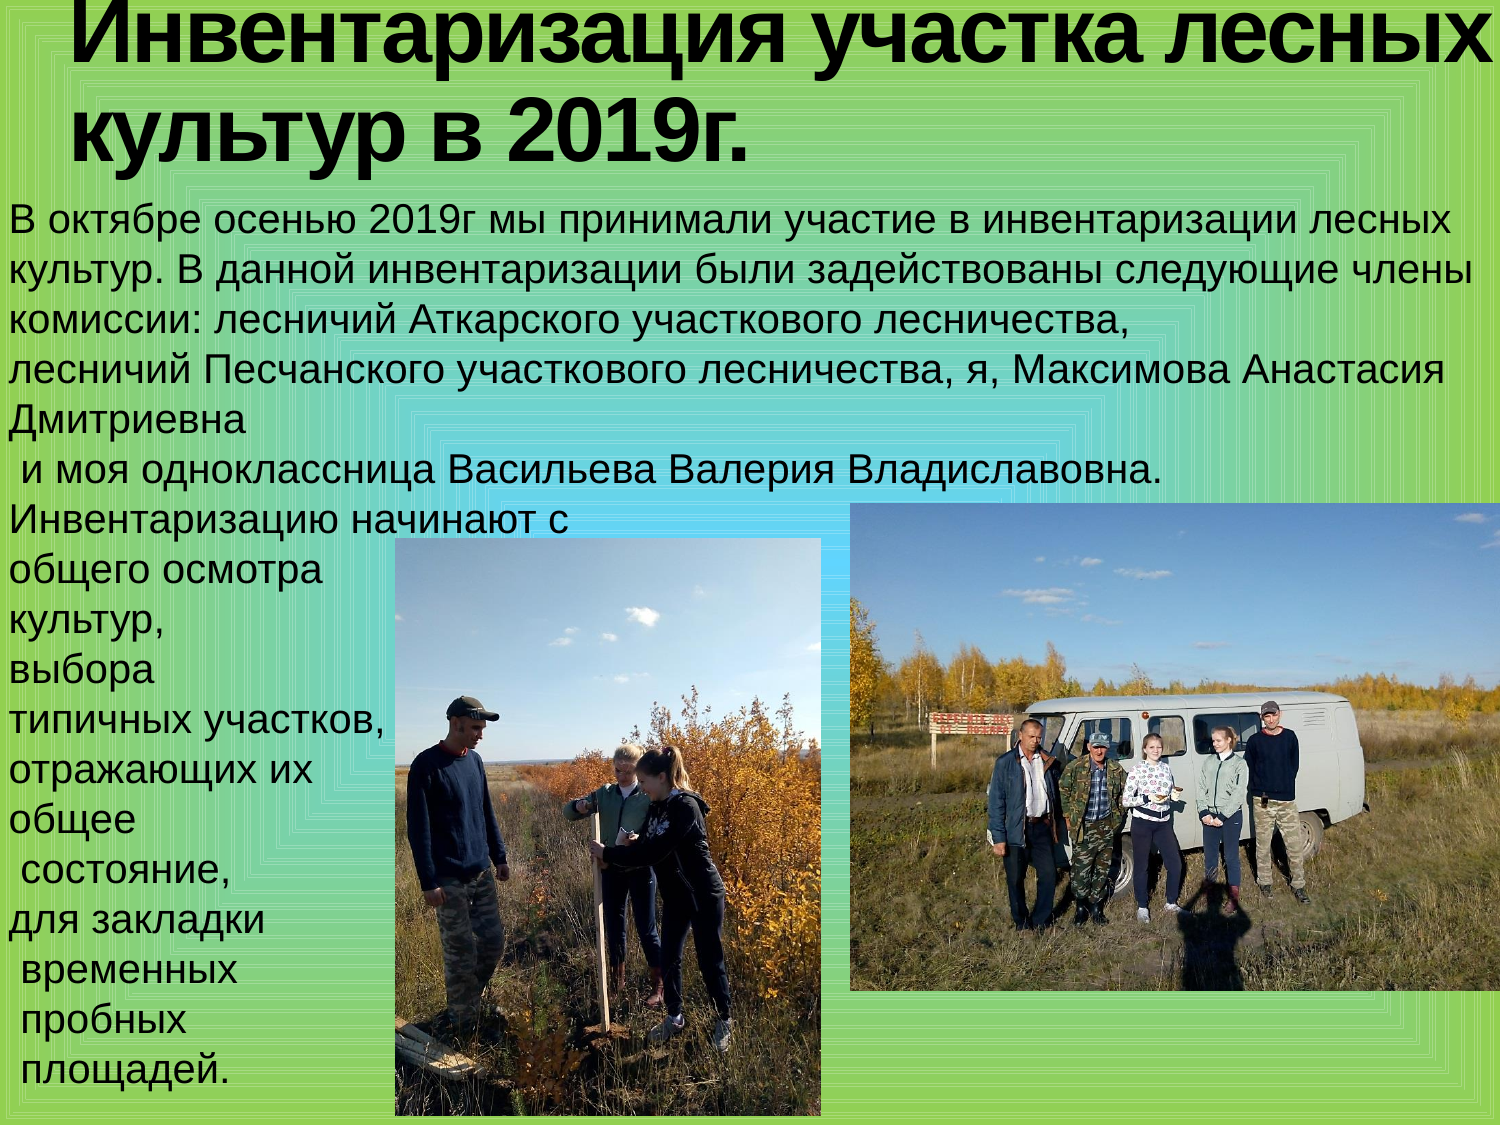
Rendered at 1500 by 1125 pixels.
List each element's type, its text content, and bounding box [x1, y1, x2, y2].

text_box В октябре осенью 2019г мы принимали участие в инвентаризации лесных культур. В данной инвентаризации были задействованы следующие члены комиссии: лесничий Аткарского участкового лесничества, лесничий Песчанского участкового лесничества, я, Максимова Анастасия Дмитриевна и моя одноклассница Васильева Валерия Владиславовна. Инвентаризацию начинают с общего осмотра культур, выбора типичных участков, отражающих их общее состояние, для закладки временных пробных площадей. [0, 184, 1490, 1125]
title Инвентаризация участка лесных культур в 2019г. [53, 1, 1500, 274]
picture [850, 503, 1500, 991]
picture [395, 538, 822, 1117]
